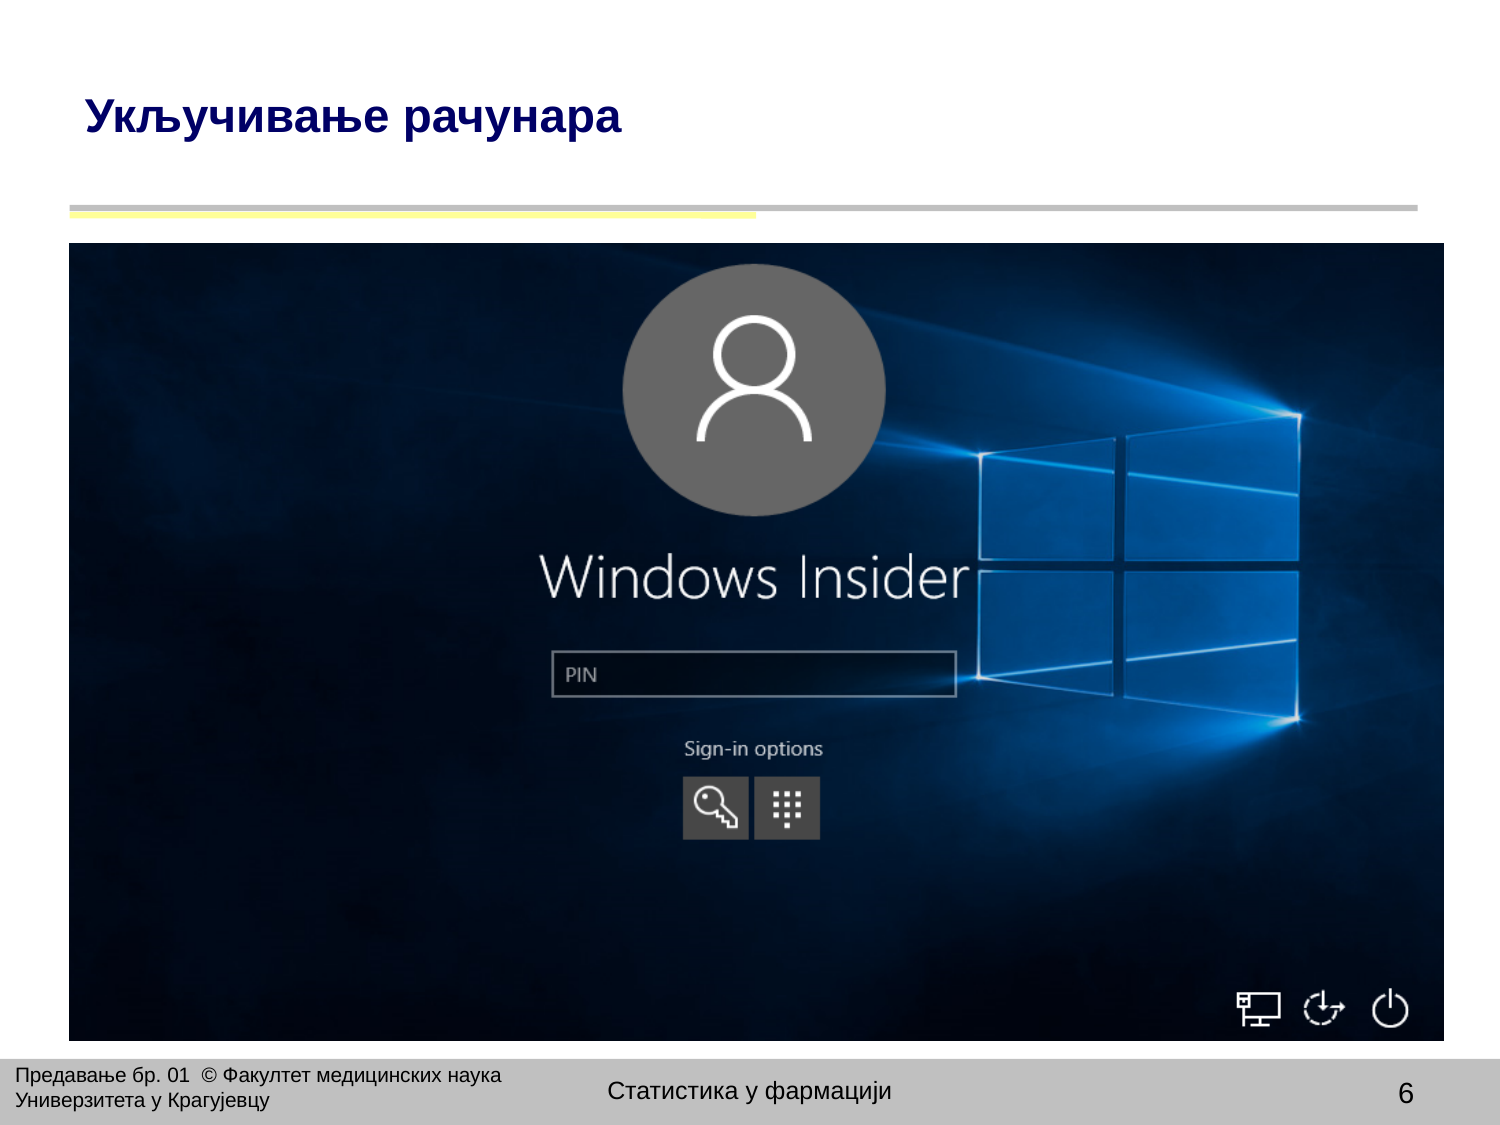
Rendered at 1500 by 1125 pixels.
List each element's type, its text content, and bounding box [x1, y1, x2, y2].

title Укључивање рачунара [69, 19, 1426, 208]
picture [69, 243, 1444, 1041]
slide_number Предавање бр. 01 © Факултет медицинских наука Универзитета у Крагујевцу [0, 1053, 614, 1108]
slide_number 6 [1079, 1066, 1430, 1125]
footer Статистика у фармацији [512, 1066, 988, 1125]
